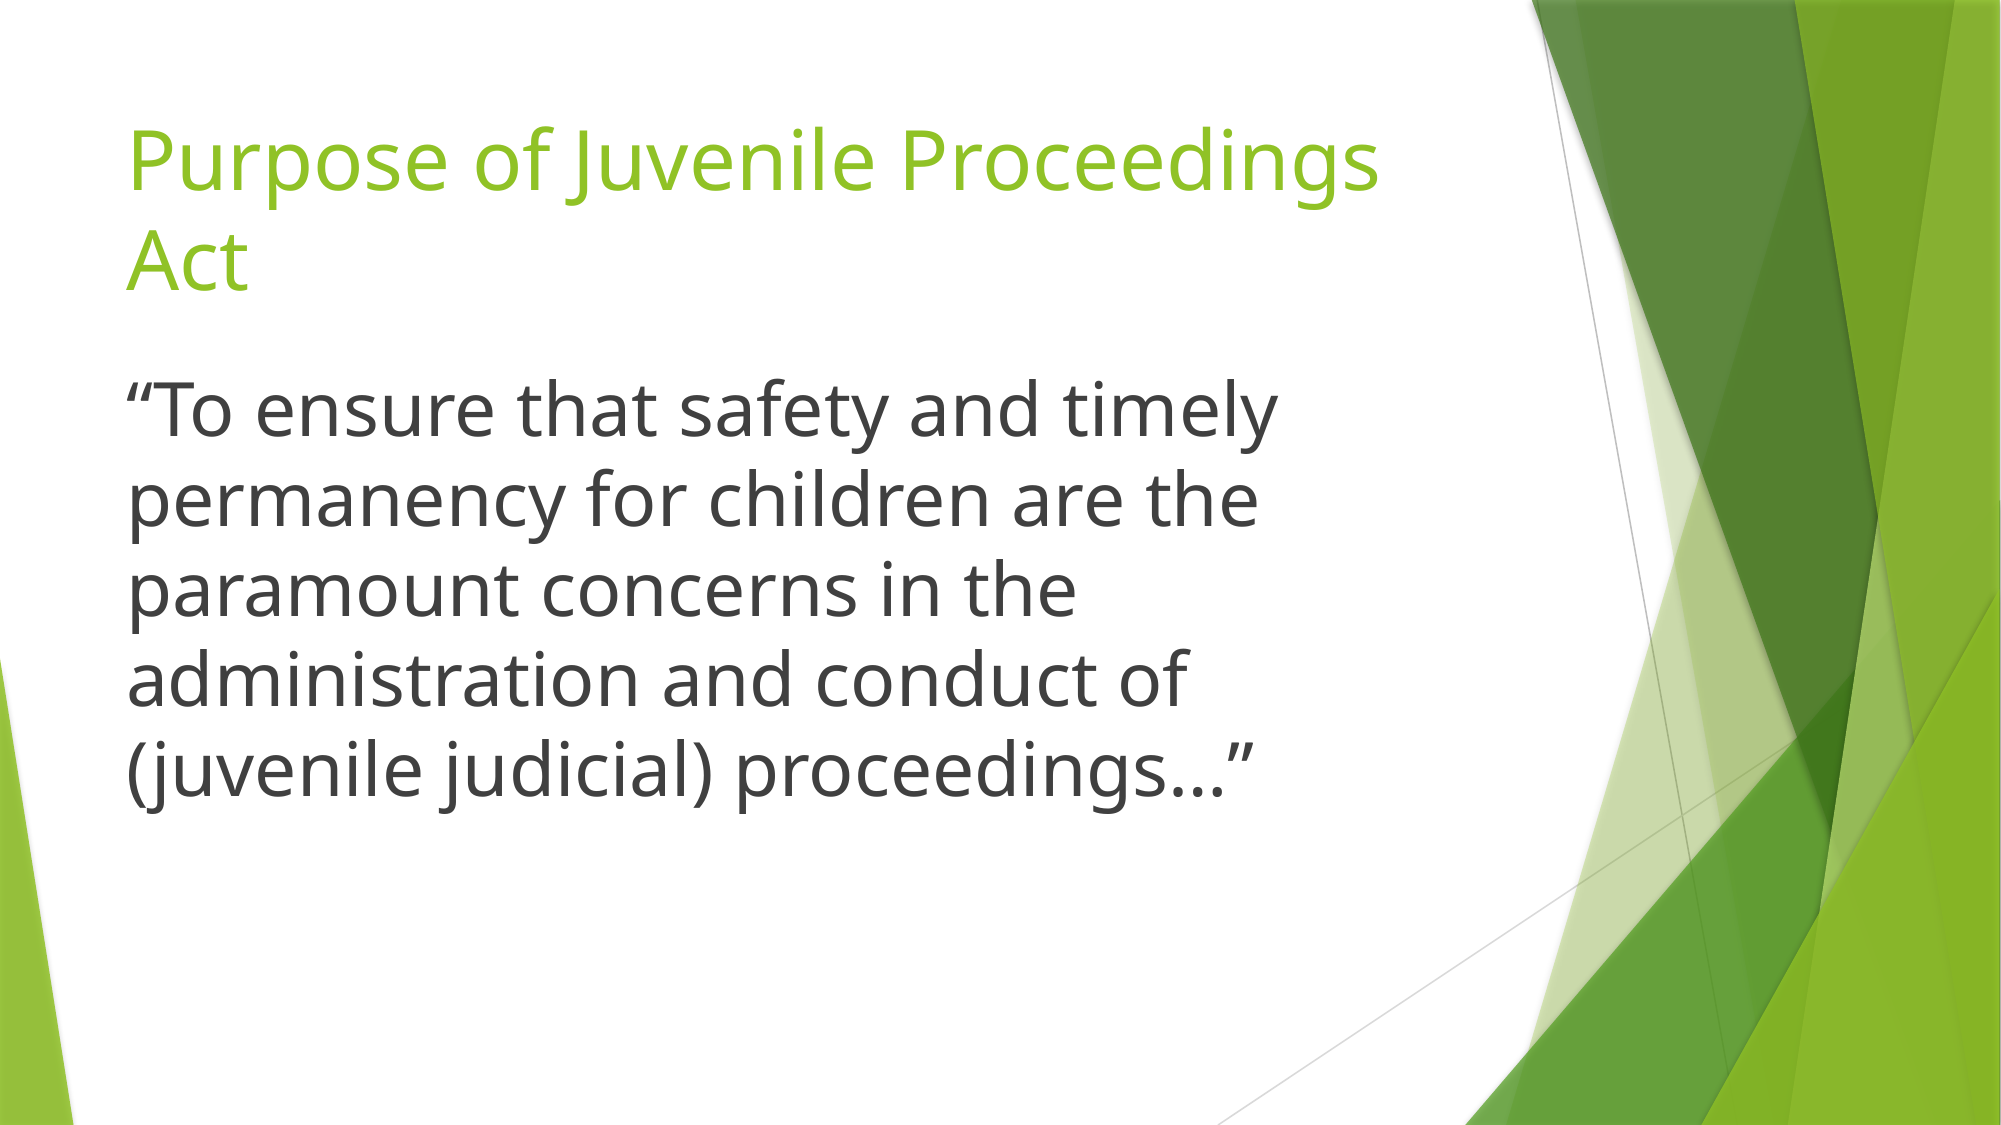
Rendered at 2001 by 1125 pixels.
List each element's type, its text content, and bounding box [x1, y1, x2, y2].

title Purpose of Juvenile Proceedings Act [111, 99, 1522, 317]
list “To ensure that safety and timely permanency for children are the paramount concerns in the administration and conduct of (juvenile judicial) proceedings…” [111, 354, 1522, 992]
